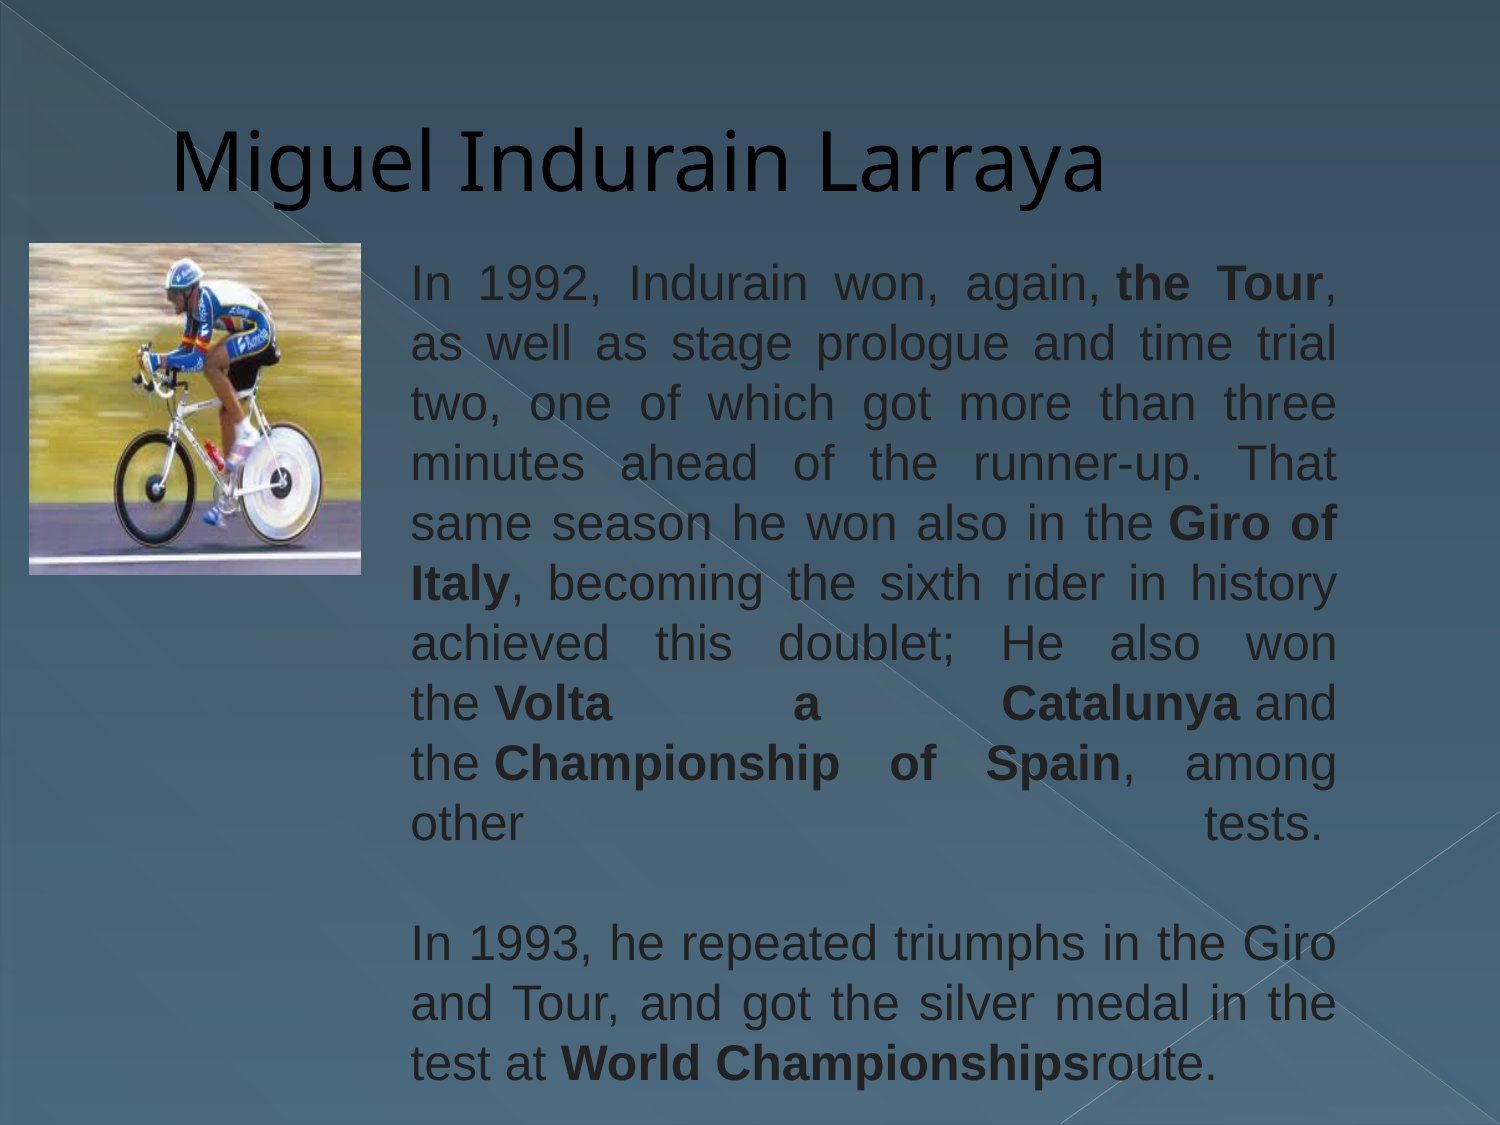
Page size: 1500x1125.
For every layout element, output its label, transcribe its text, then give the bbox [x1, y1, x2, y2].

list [29, 243, 361, 575]
title Miguel Indurain Larraya [75, 43, 1425, 274]
text_box In 1992, Indurain won, again, the Tour, as well as stage prologue and time trial two, one of which got more than three minutes ahead of the runner-up. That same season he won also in the Giro of Italy, becoming the sixth rider in history achieved this doublet; He also won the Volta a Catalunya and the Championship of Spain, among other tests. In 1993, he repeated triumphs in the Giro and Tour, and got the silver medal in the test at World Championshipsroute. [395, 243, 1353, 1099]
